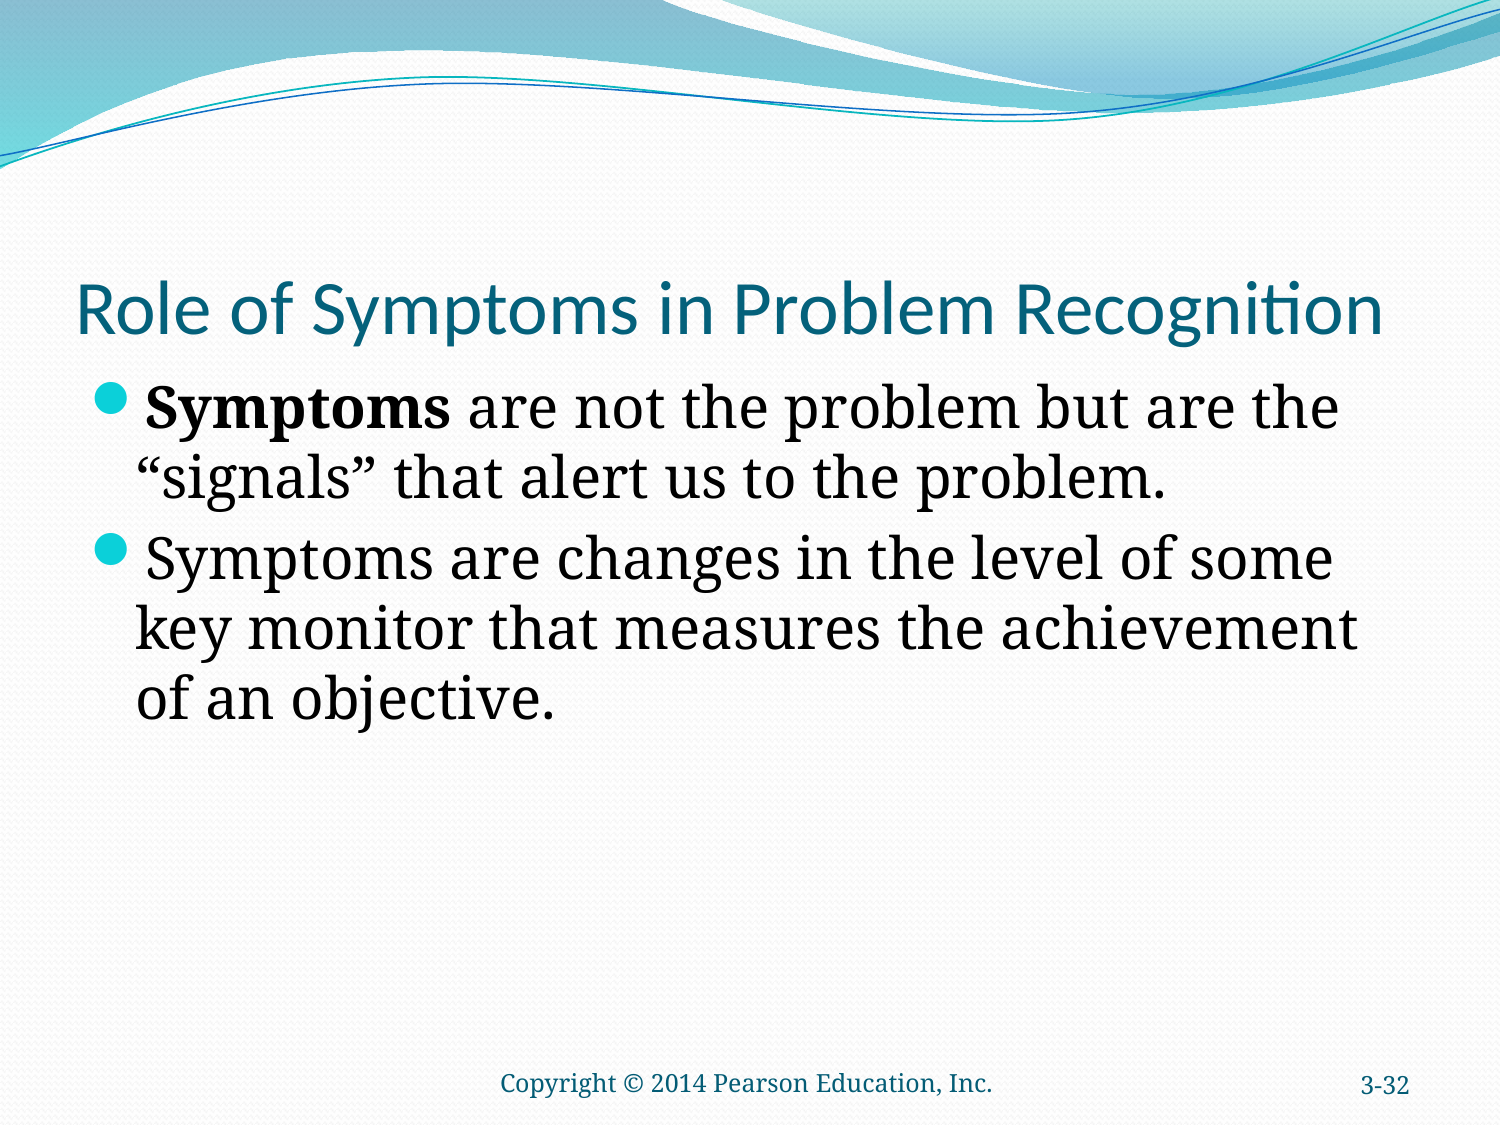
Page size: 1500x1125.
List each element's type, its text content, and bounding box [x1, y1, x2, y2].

list Symptoms are not the problem but are the “signals” that alert us to the problem. Symptoms are changes in the level of some key monitor that measures the achievement of an objective. [74, 362, 1426, 1083]
title Role of Symptoms in Problem Recognition [74, 162, 1426, 351]
